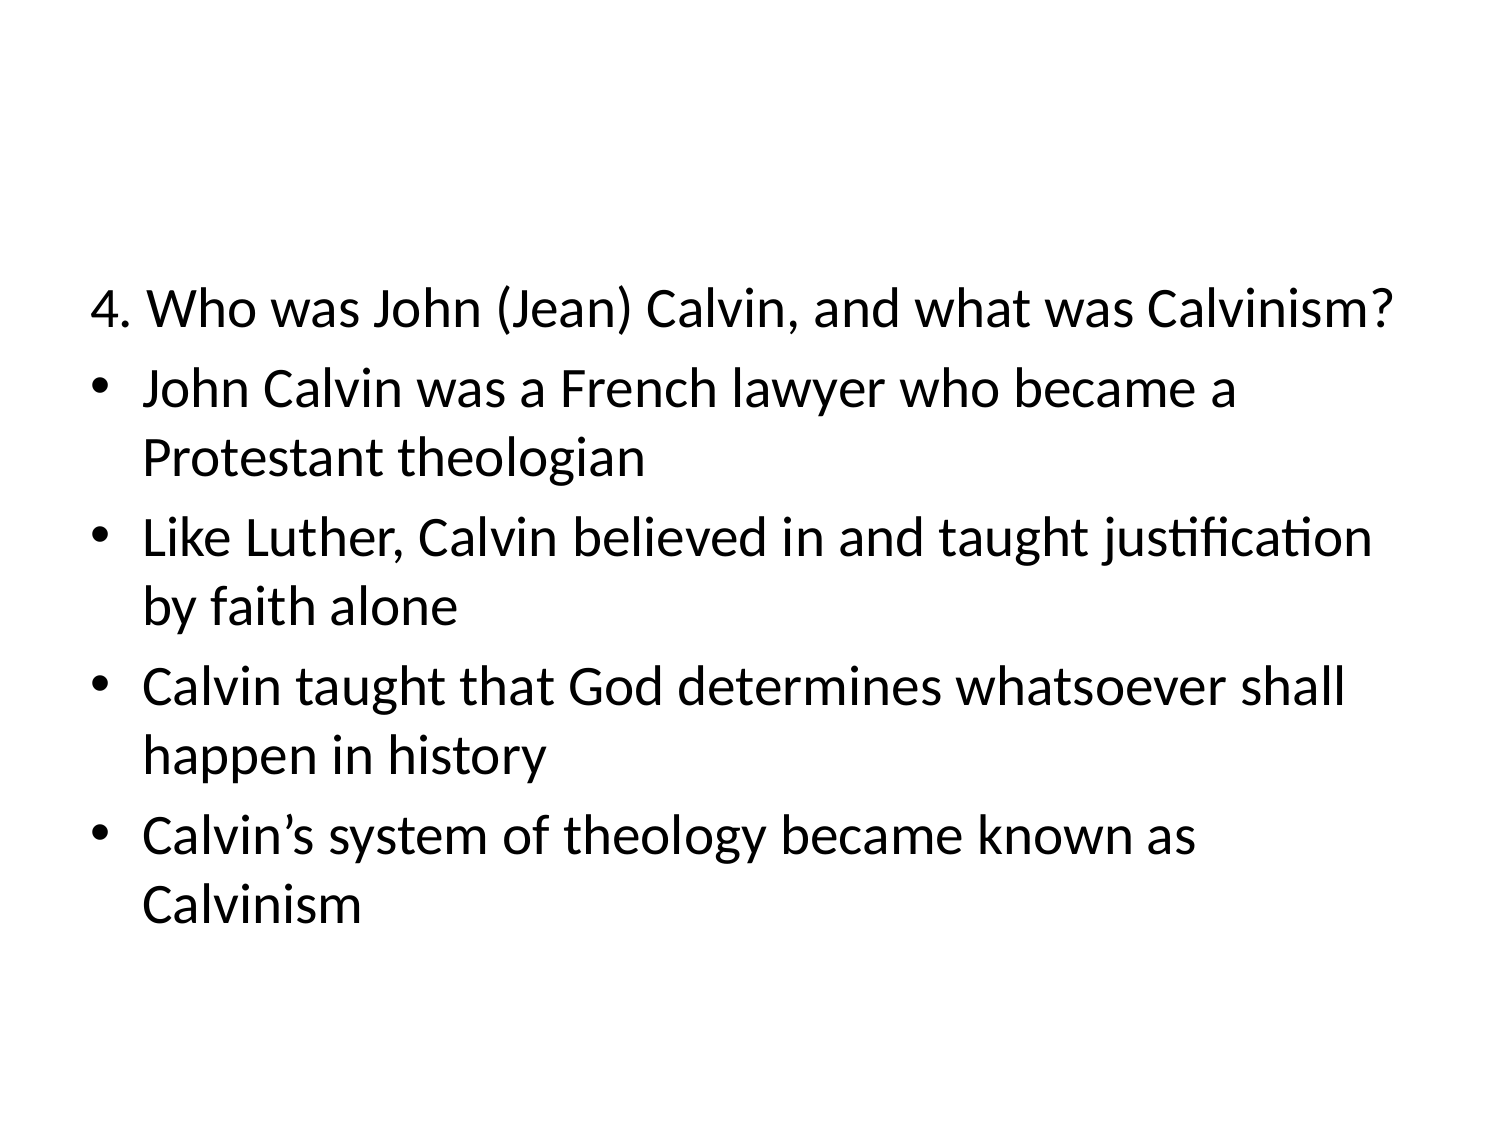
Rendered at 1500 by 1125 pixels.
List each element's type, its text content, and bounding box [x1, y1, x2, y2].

list 4. Who was John (Jean) Calvin, and what was Calvinism? John Calvin was a French lawyer who became a Protestant theologian Like Luther, Calvin believed in and taught justification by faith alone Calvin taught that God determines whatsoever shall happen in history Calvin’s system of theology became known as Calvinism [75, 262, 1425, 1005]
